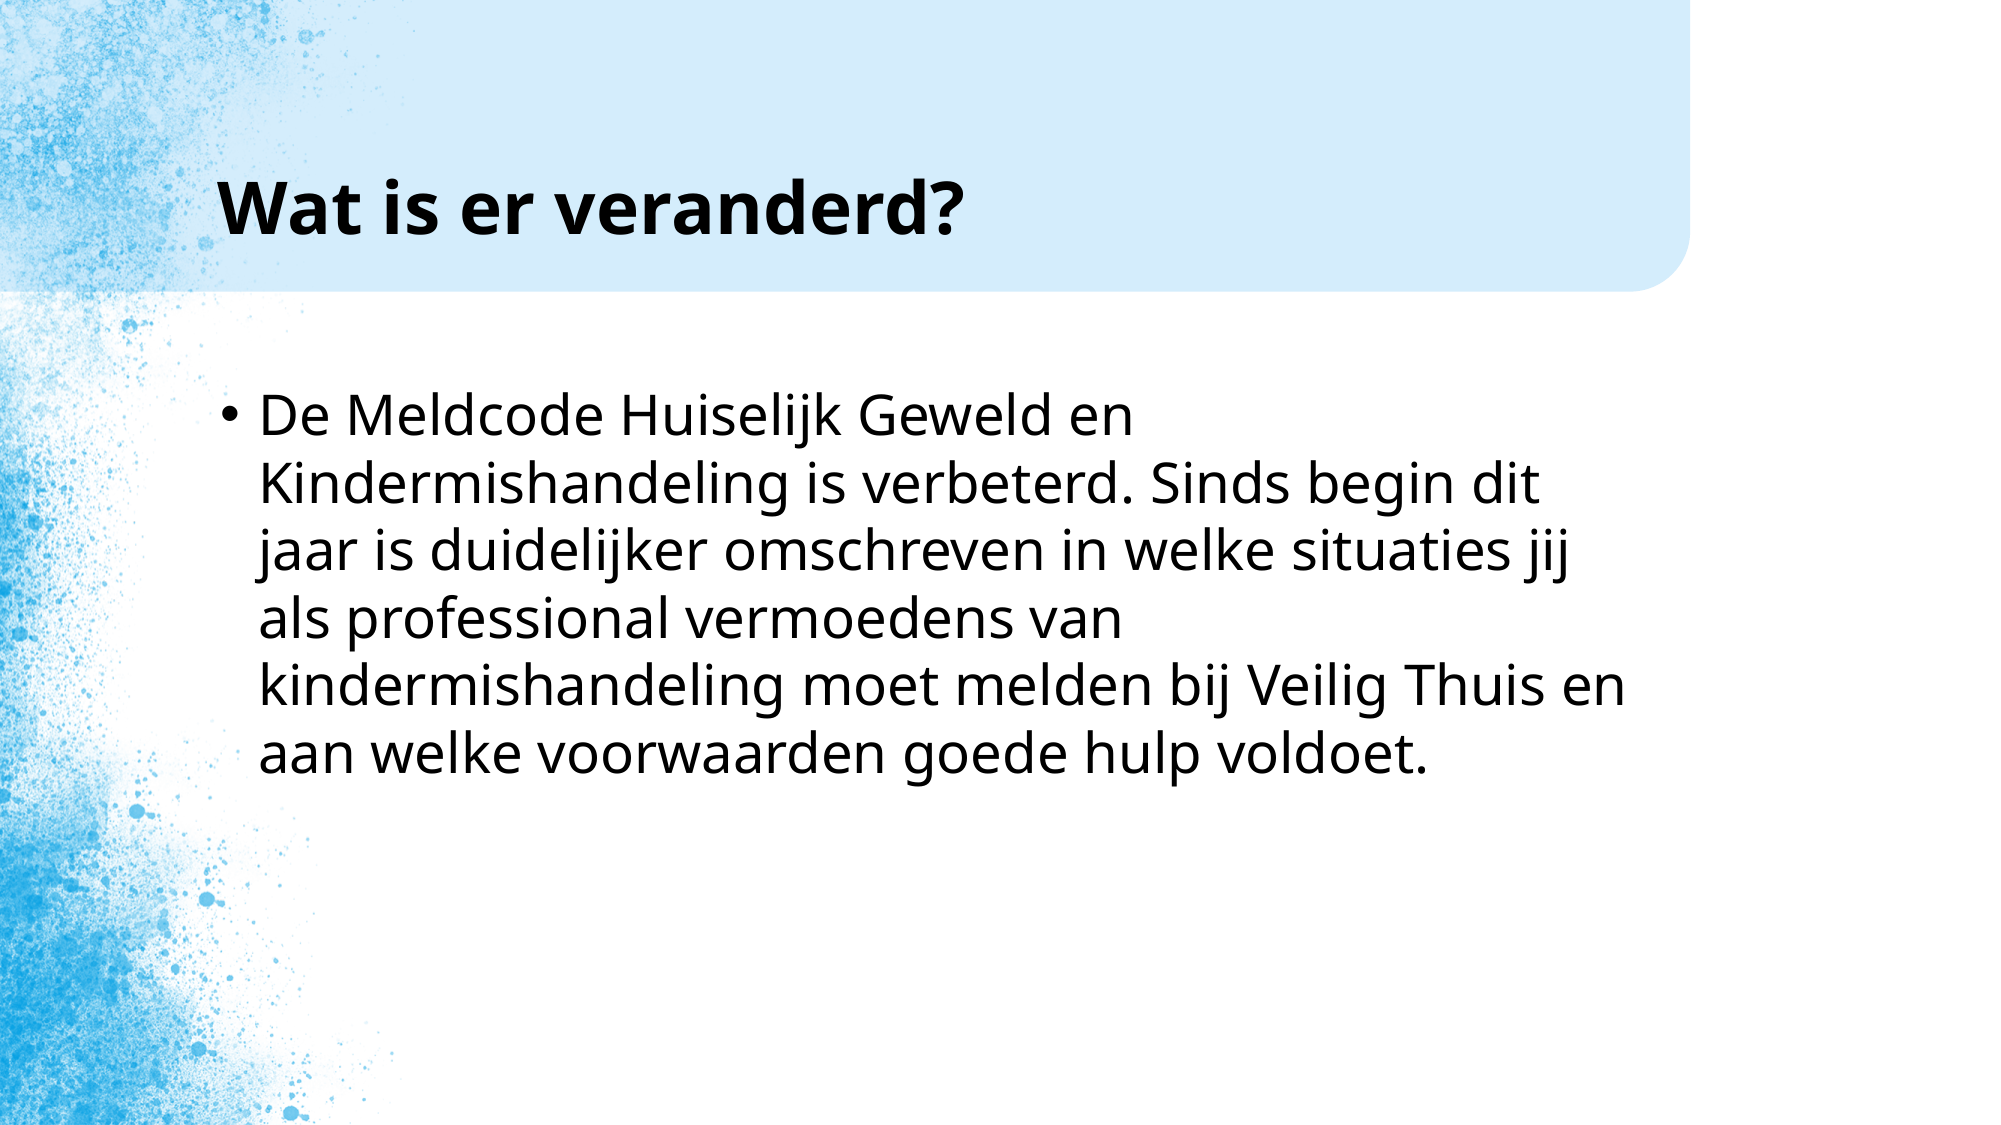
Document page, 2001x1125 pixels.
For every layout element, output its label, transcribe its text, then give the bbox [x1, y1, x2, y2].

picture [0, 0, 415, 1125]
title Wat is er veranderd? [217, 61, 1556, 250]
list De Meldcode Huiselijk Geweld en Kindermishandeling is verbeterd. Sinds begin dit jaar is duidelijker omschreven in welke situaties jij als professional vermoedens van kindermishandeling moet melden bij Veilig Thuis en aan welke voorwaarden goede hulp voldoet. [220, 379, 1650, 935]
